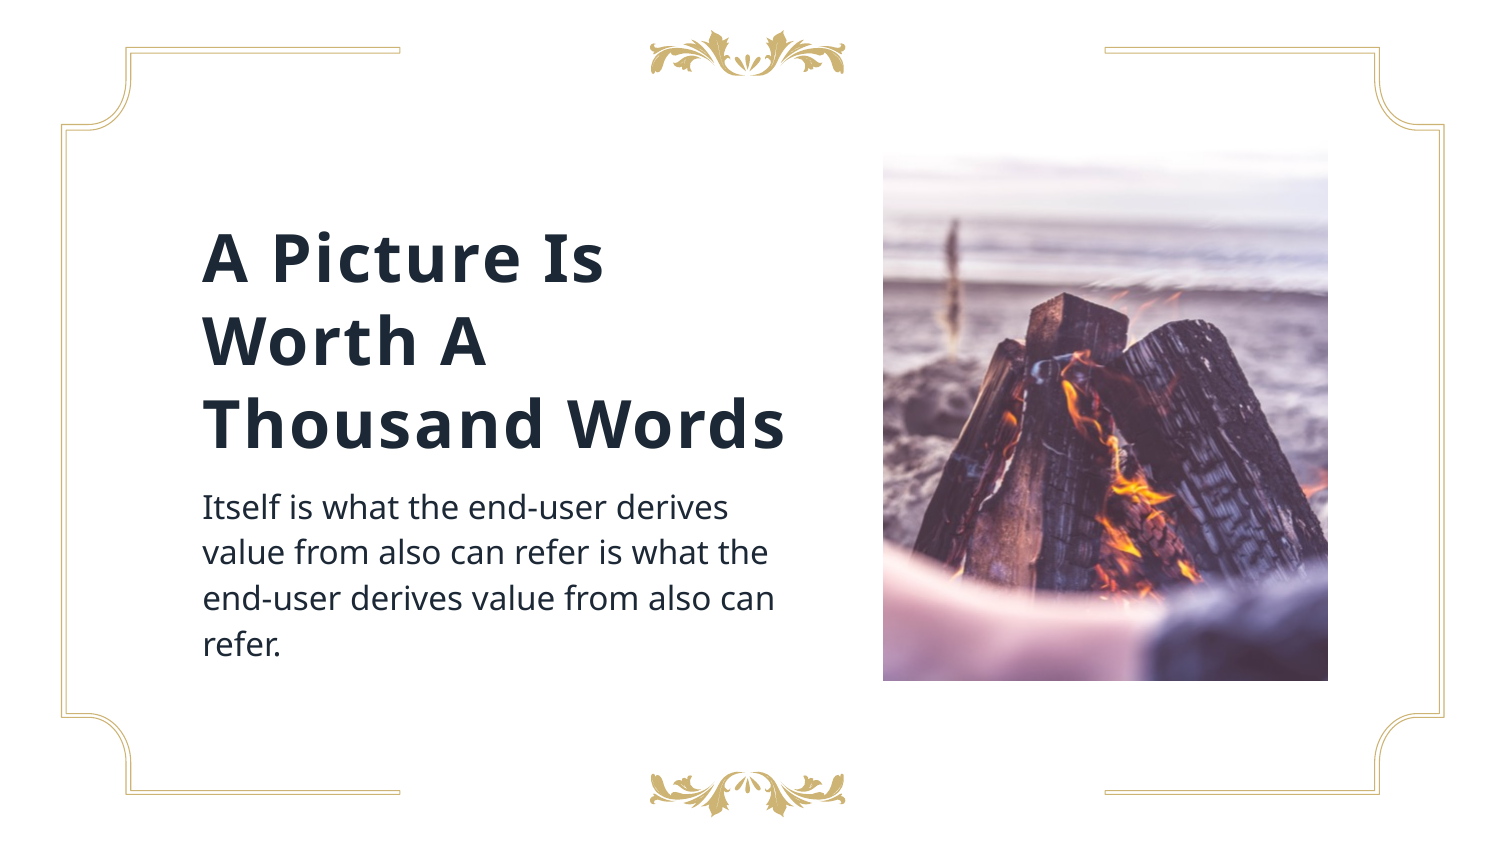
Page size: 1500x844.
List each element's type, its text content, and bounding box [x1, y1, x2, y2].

picture [883, 140, 1328, 681]
text_box A Picture Is Worth A Thousand Words [187, 204, 818, 470]
text_box Itself is what the end-user derives value from also can refer is what the end-user derives value from also can refer. [187, 472, 831, 671]
